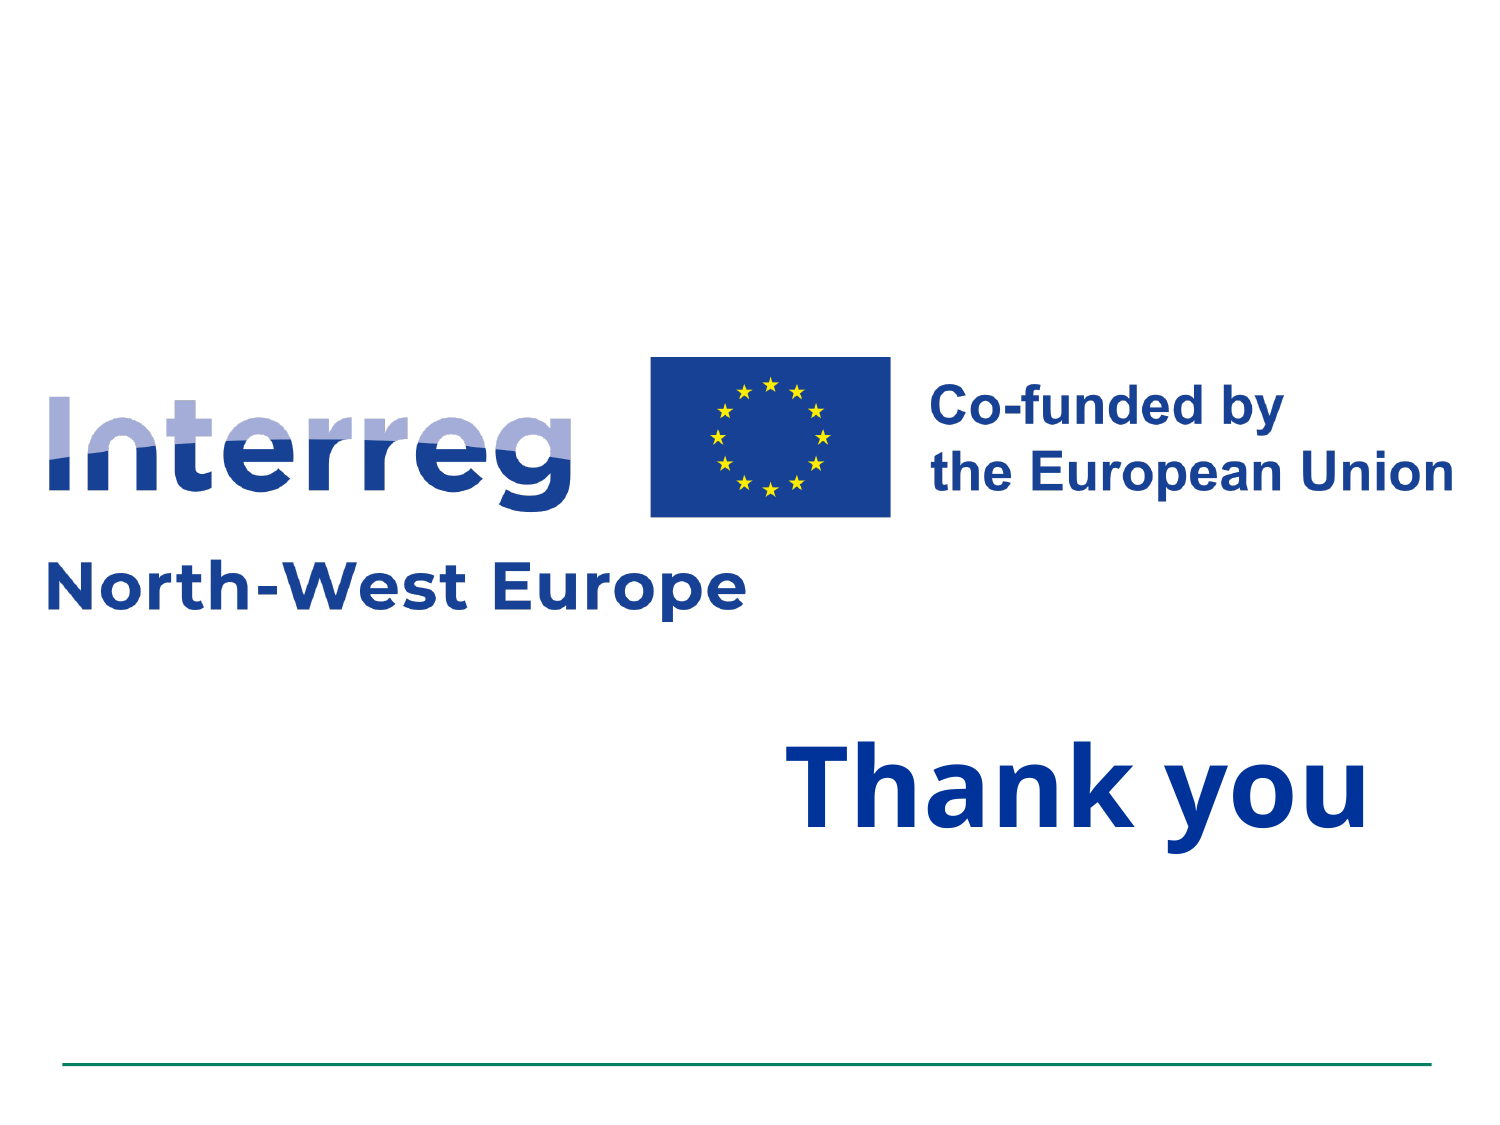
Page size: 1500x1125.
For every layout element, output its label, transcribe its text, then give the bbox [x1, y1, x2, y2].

text_box Thank you [112, 707, 1388, 854]
picture [48, 357, 1452, 622]
